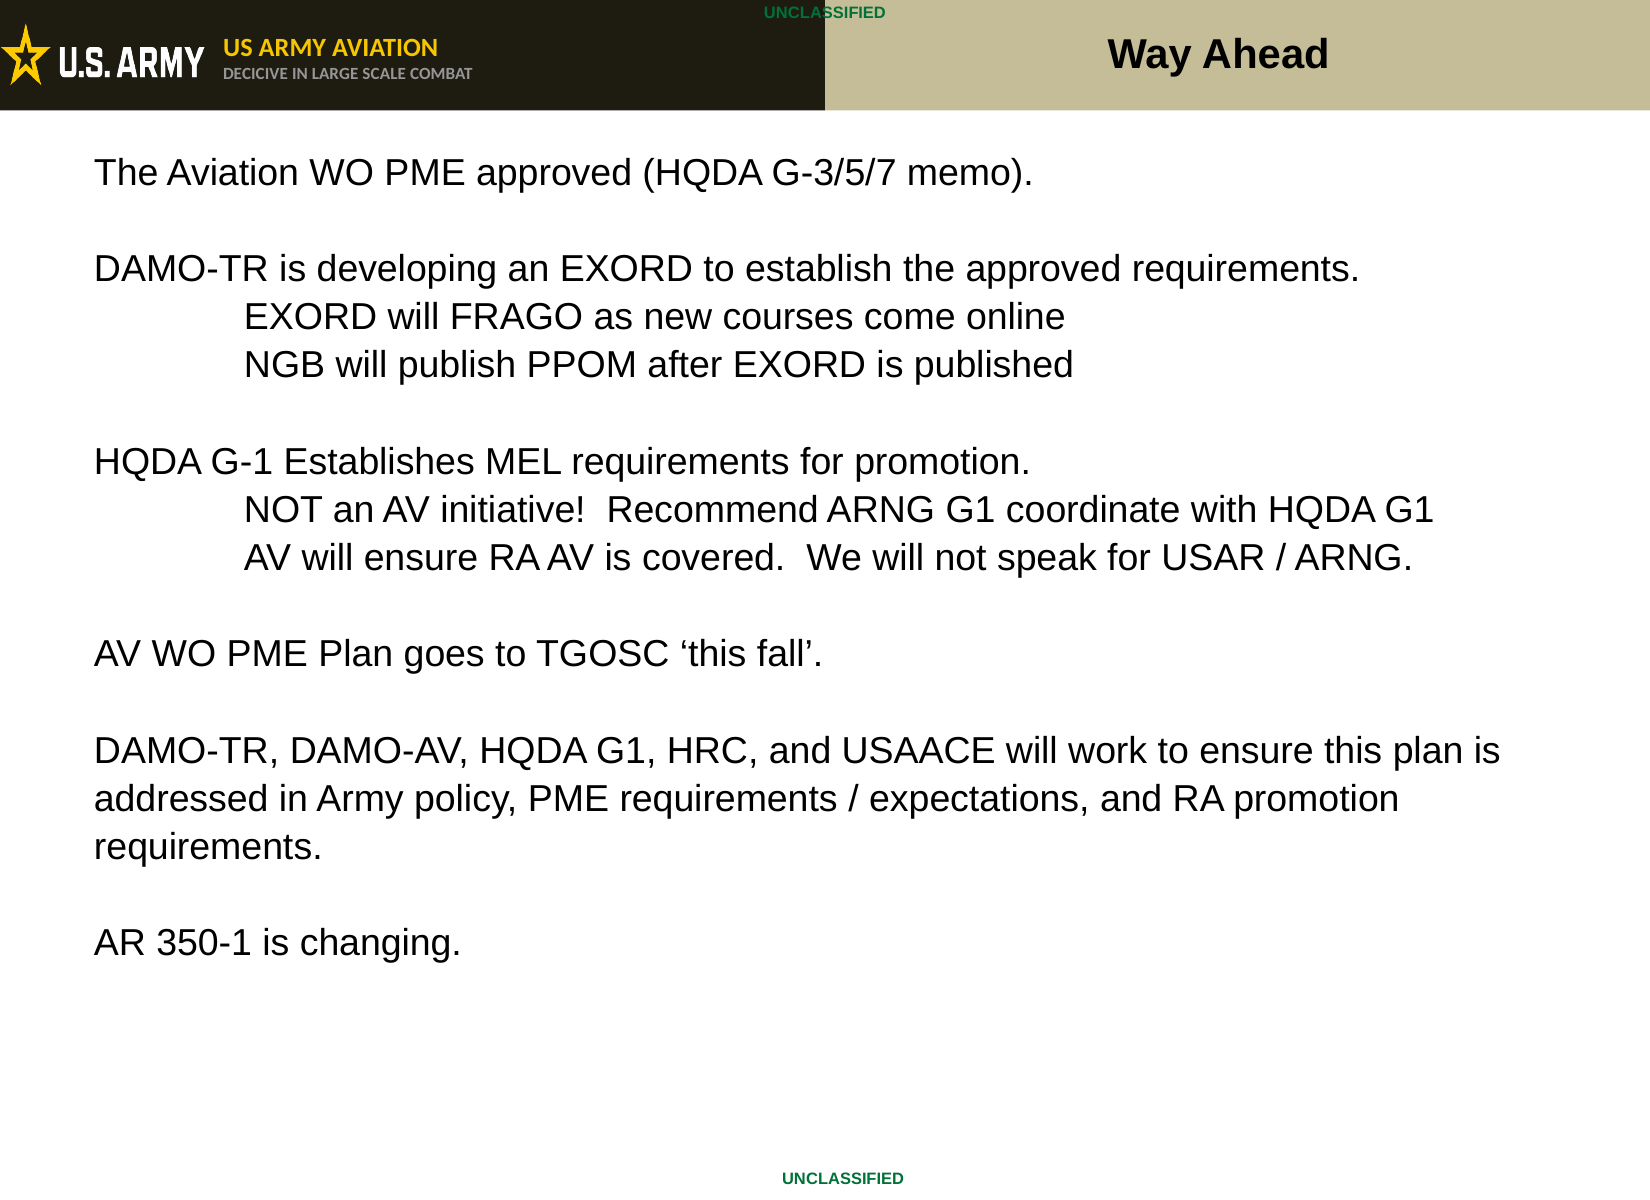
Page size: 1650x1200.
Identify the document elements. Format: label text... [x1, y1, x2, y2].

subtitle The Aviation WO PME approved (HQDA G-3/5/7 memo). DAMO-TR is developing an EXORD to establish the approved requirements. EXORD will FRAGO as new courses come online NGB will publish PPOM after EXORD is published HQDA G-1 Establishes MEL requirements for promotion. NOT an AV initiative! Recommend ARNG G1 coordinate with HQDA G1 AV will ensure RA AV is covered. We will not speak for USAR / ARNG. AV WO PME Plan goes to TGOSC ‘this fall’. DAMO-TR, DAMO-AV, HQDA G1, HRC, and USAACE will work to ensure this plan is addressed in Army policy, PME requirements / expectations, and RA promotion requirements. AR 350-1 is changing. [42, 137, 1586, 1032]
text_box Way Ahead [825, 19, 1613, 85]
